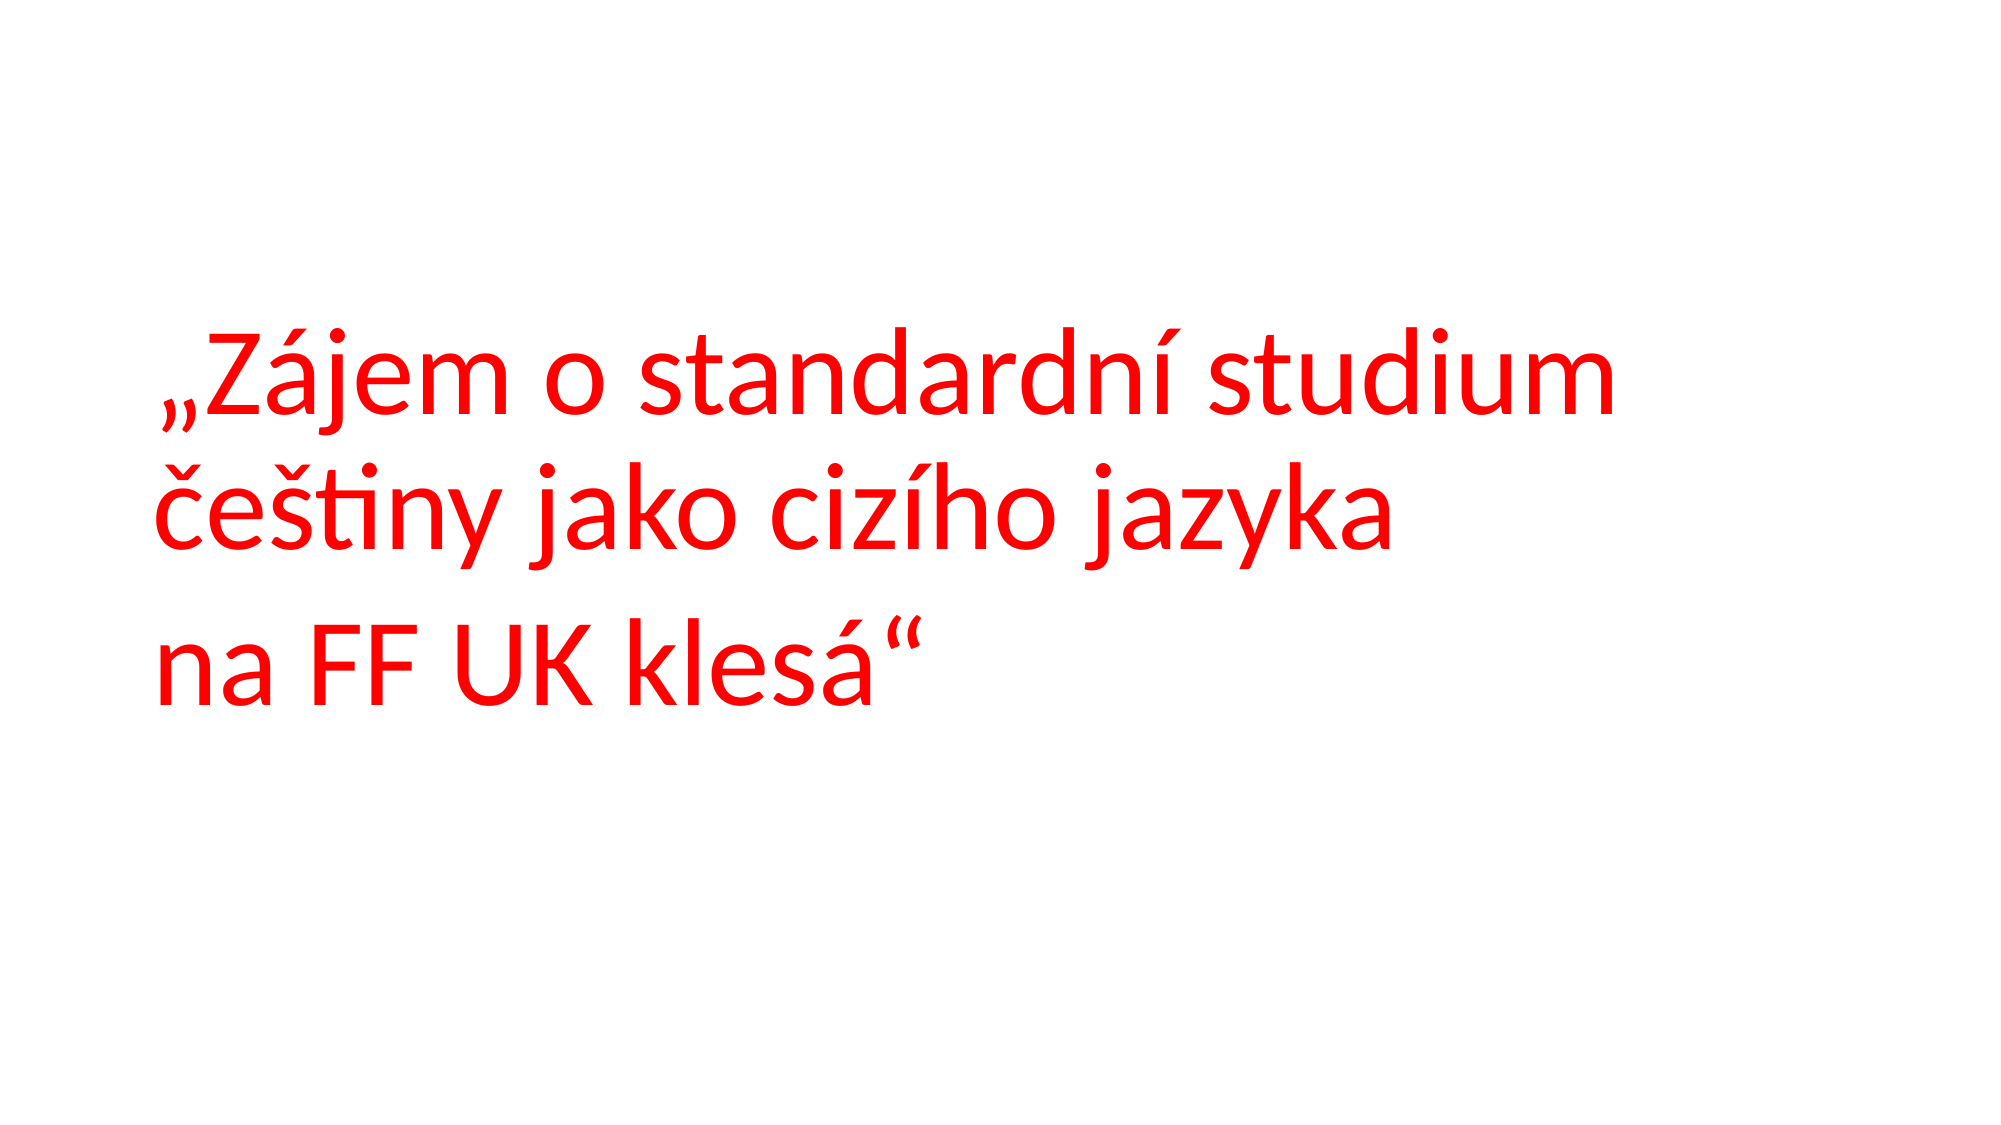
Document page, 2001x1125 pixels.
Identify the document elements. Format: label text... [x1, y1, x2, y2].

list „Zájem o standardní studium češtiny jako cizího jazyka na FF UK klesá“ [137, 299, 1863, 1014]
